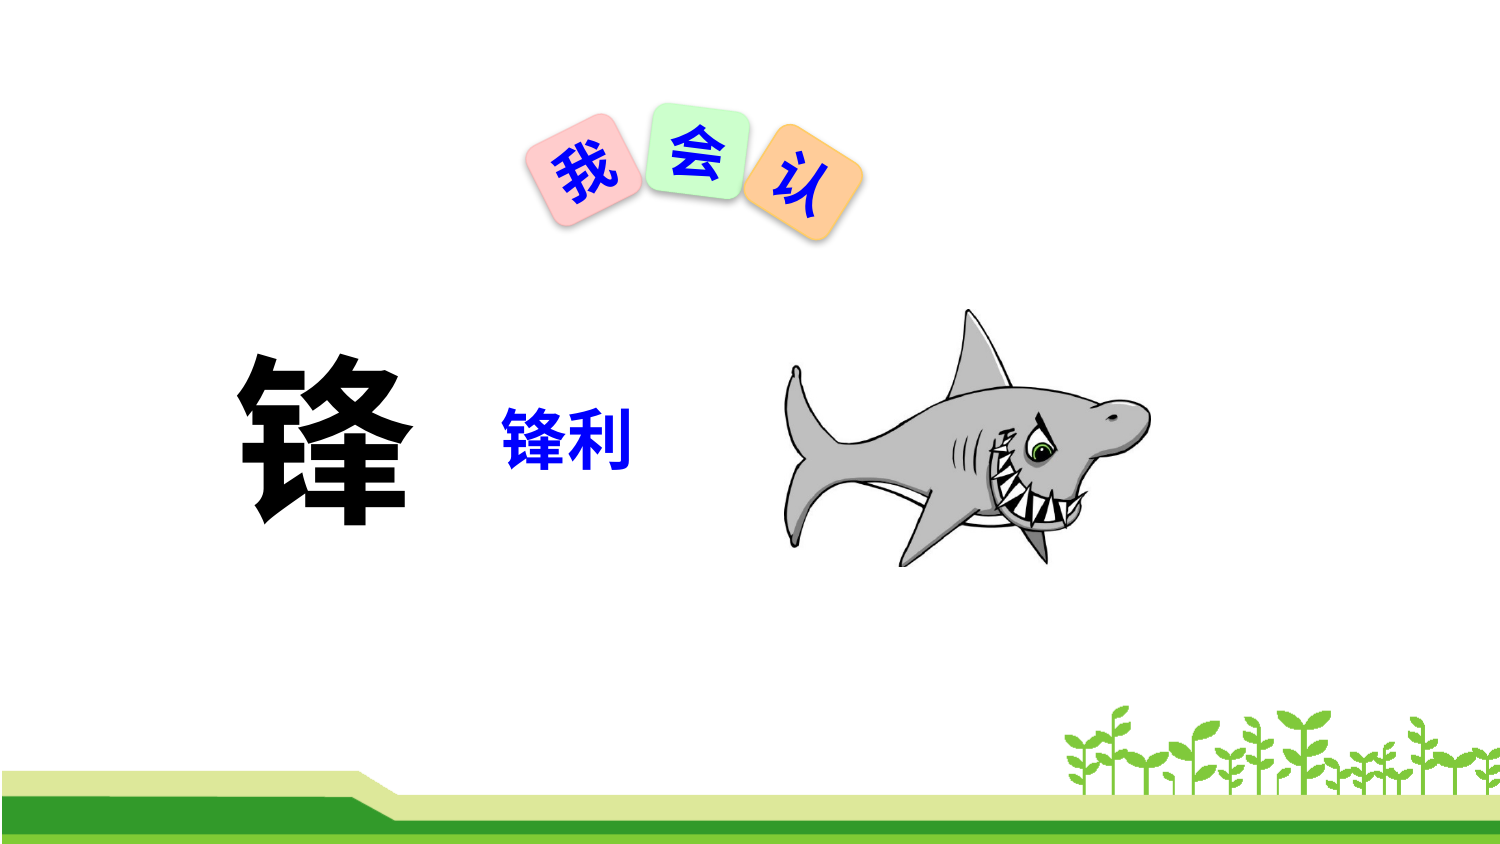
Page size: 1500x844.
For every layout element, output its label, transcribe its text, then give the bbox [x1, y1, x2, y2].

text_box 锋利 [485, 390, 750, 485]
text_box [535, 107, 852, 227]
picture [0, 0, 1500, 844]
text_box 锋 [218, 319, 433, 554]
